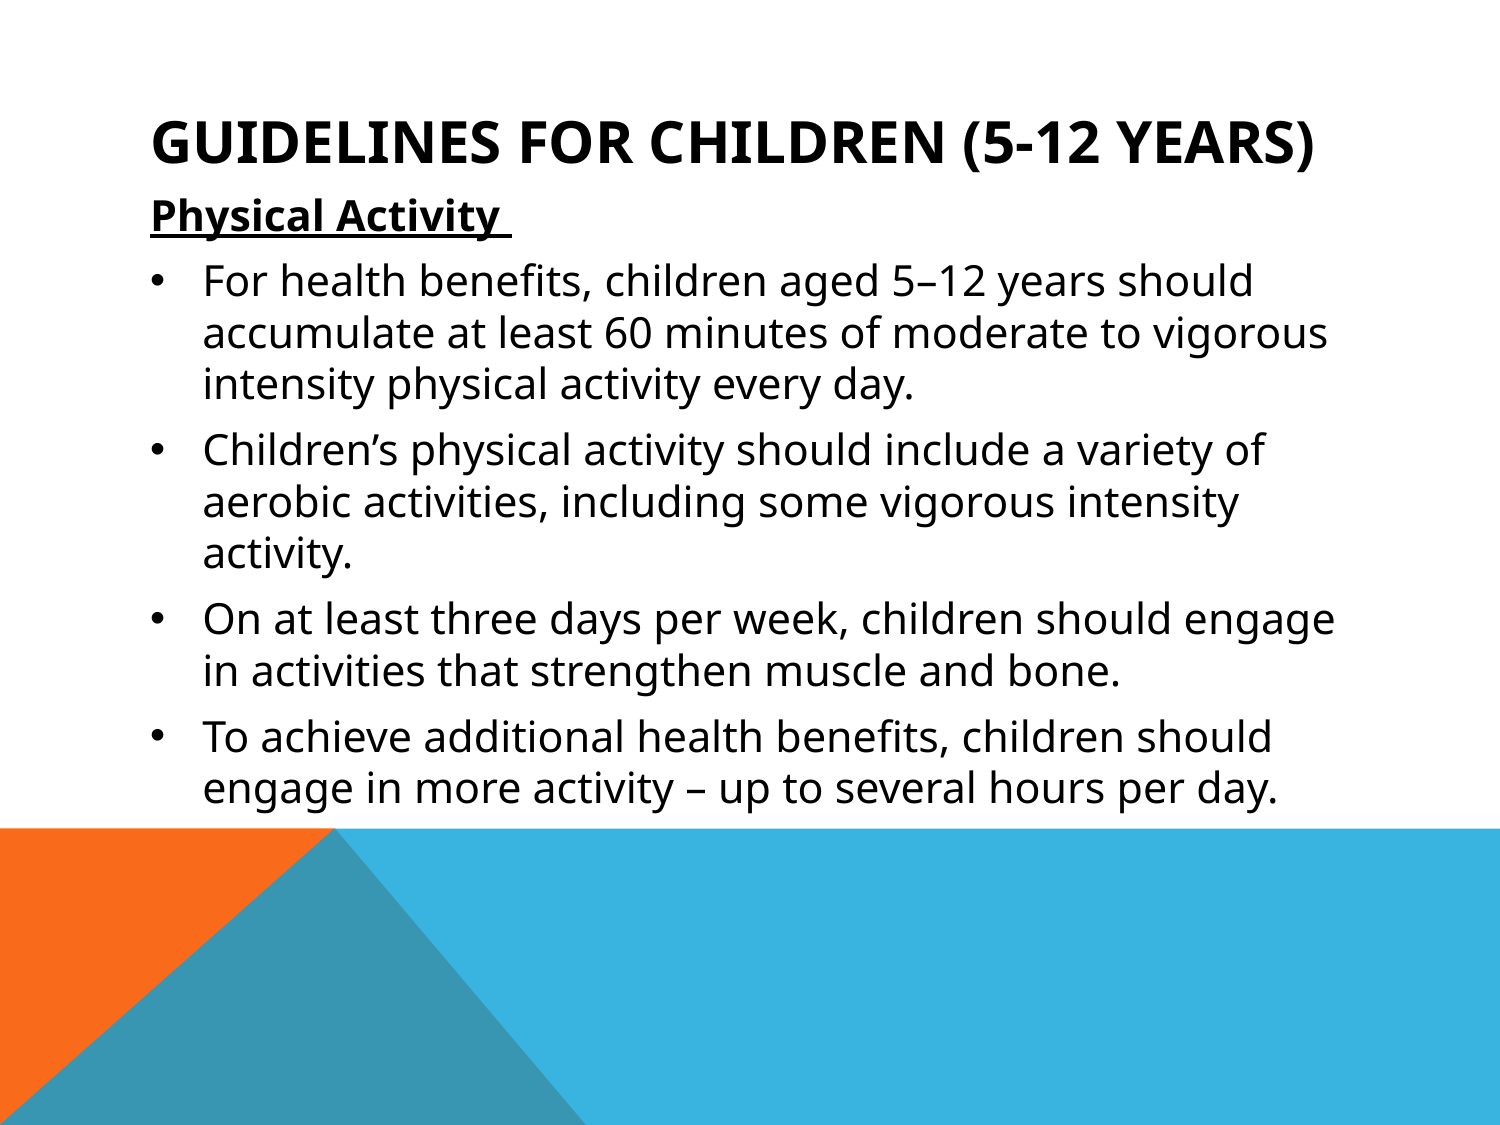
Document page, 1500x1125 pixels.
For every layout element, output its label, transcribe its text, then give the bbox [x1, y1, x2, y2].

list Physical Activity For health benefits, children aged 5–12 years should accumulate at least 60 minutes of moderate to vigorous intensity physical activity every day. Children’s physical activity should include a variety of aerobic activities, including some vigorous intensity activity. On at least three days per week, children should engage in activities that strengthen muscle and bone. To achieve additional health benefits, children should engage in more activity – up to several hours per day. [135, 180, 1369, 835]
title Guidelines for Children (5-12 years) [135, 60, 1369, 150]
